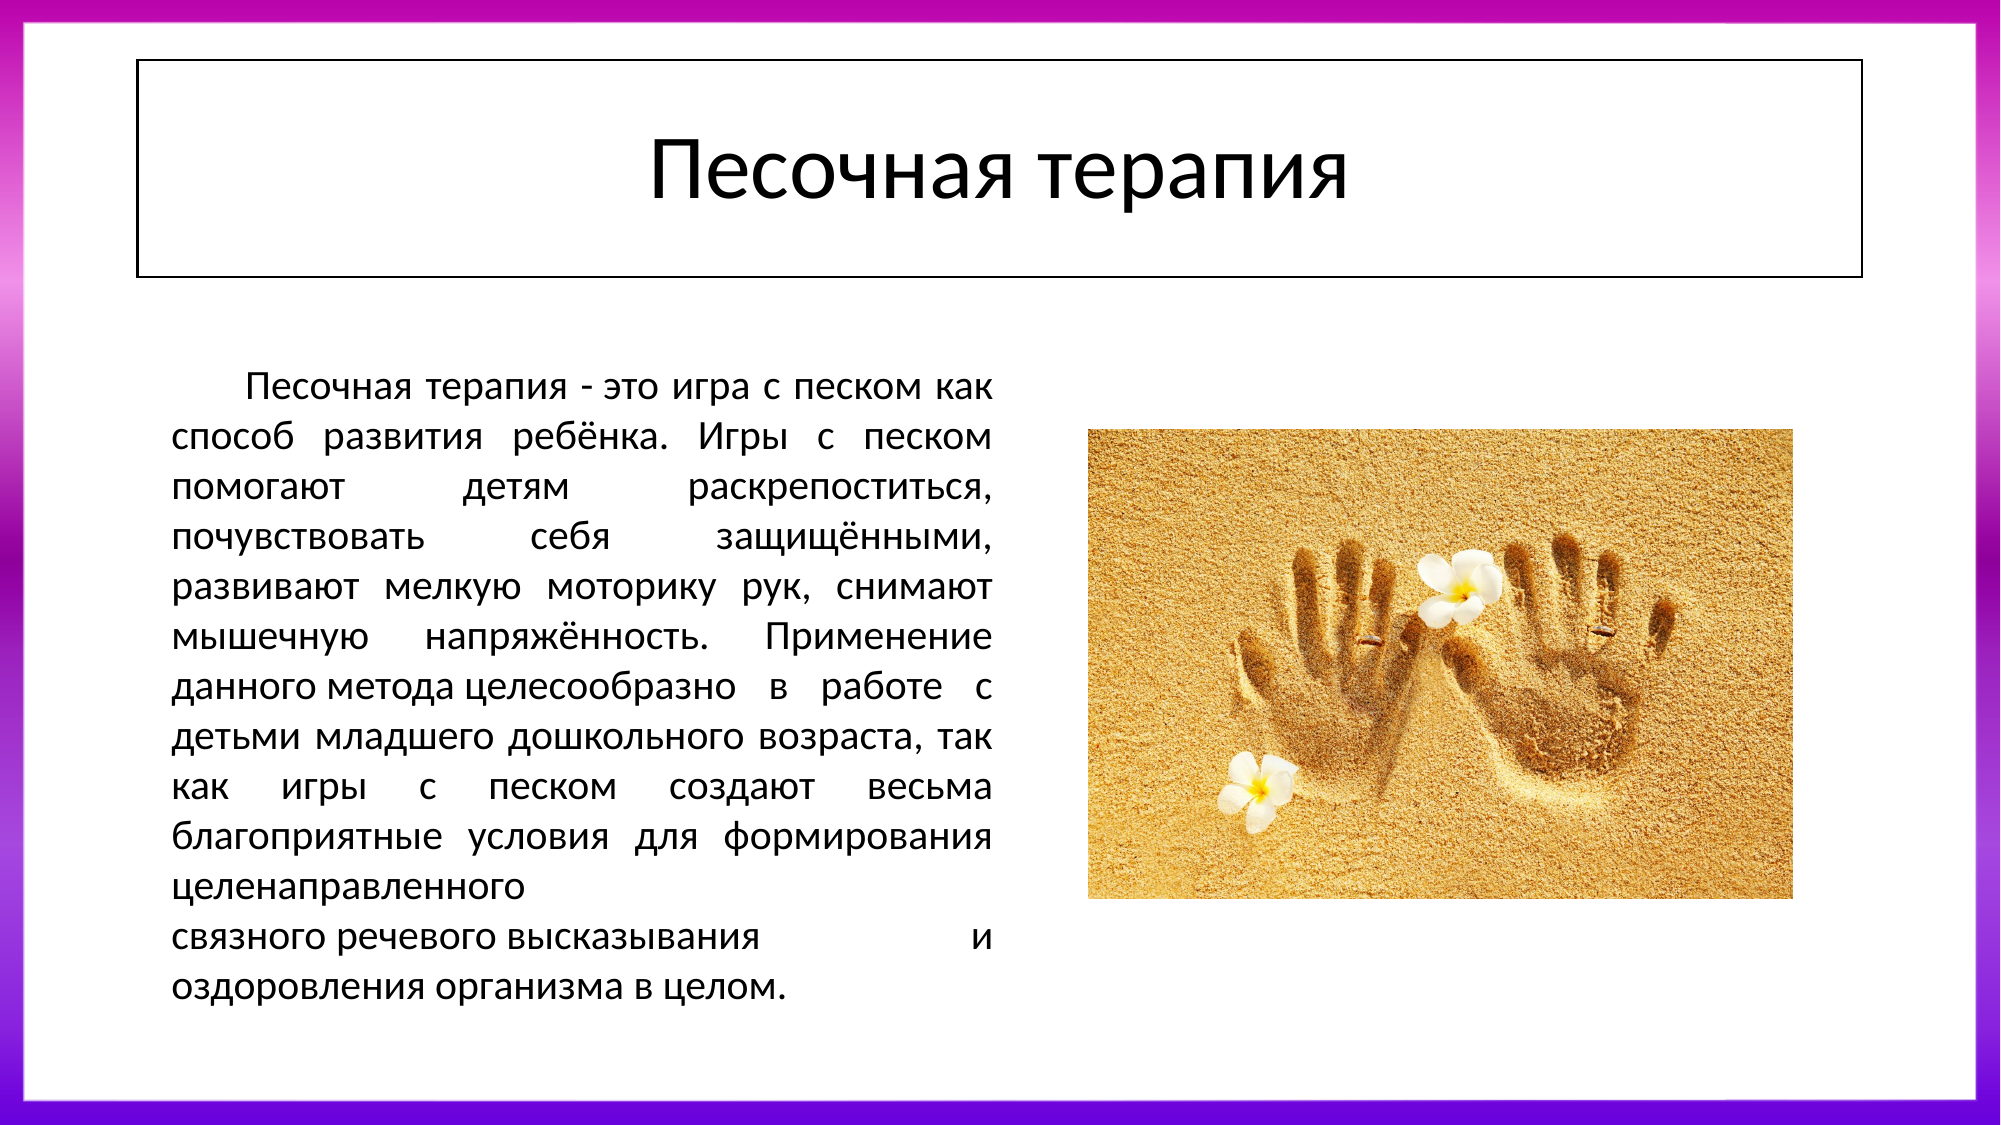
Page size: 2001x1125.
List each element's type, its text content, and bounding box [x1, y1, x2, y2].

text_box Песочная терапия - это игра с песком как способ развития ребёнка. Игры с песком помогают детям раскрепоститься, почувствовать себя защищёнными, развивают мелкую моторику рук, снимают мышечную напряжённость. Применение данного метода целесообразно в работе с детьми младшего дошкольного возраста, так как игры с песком создают весьма благоприятные условия для формирования целенаправленного связного речевого высказывания и оздоровления организма в целом. [156, 350, 1008, 1016]
picture [0, 0, 2001, 1125]
title Песочная терапия [136, 59, 1863, 278]
